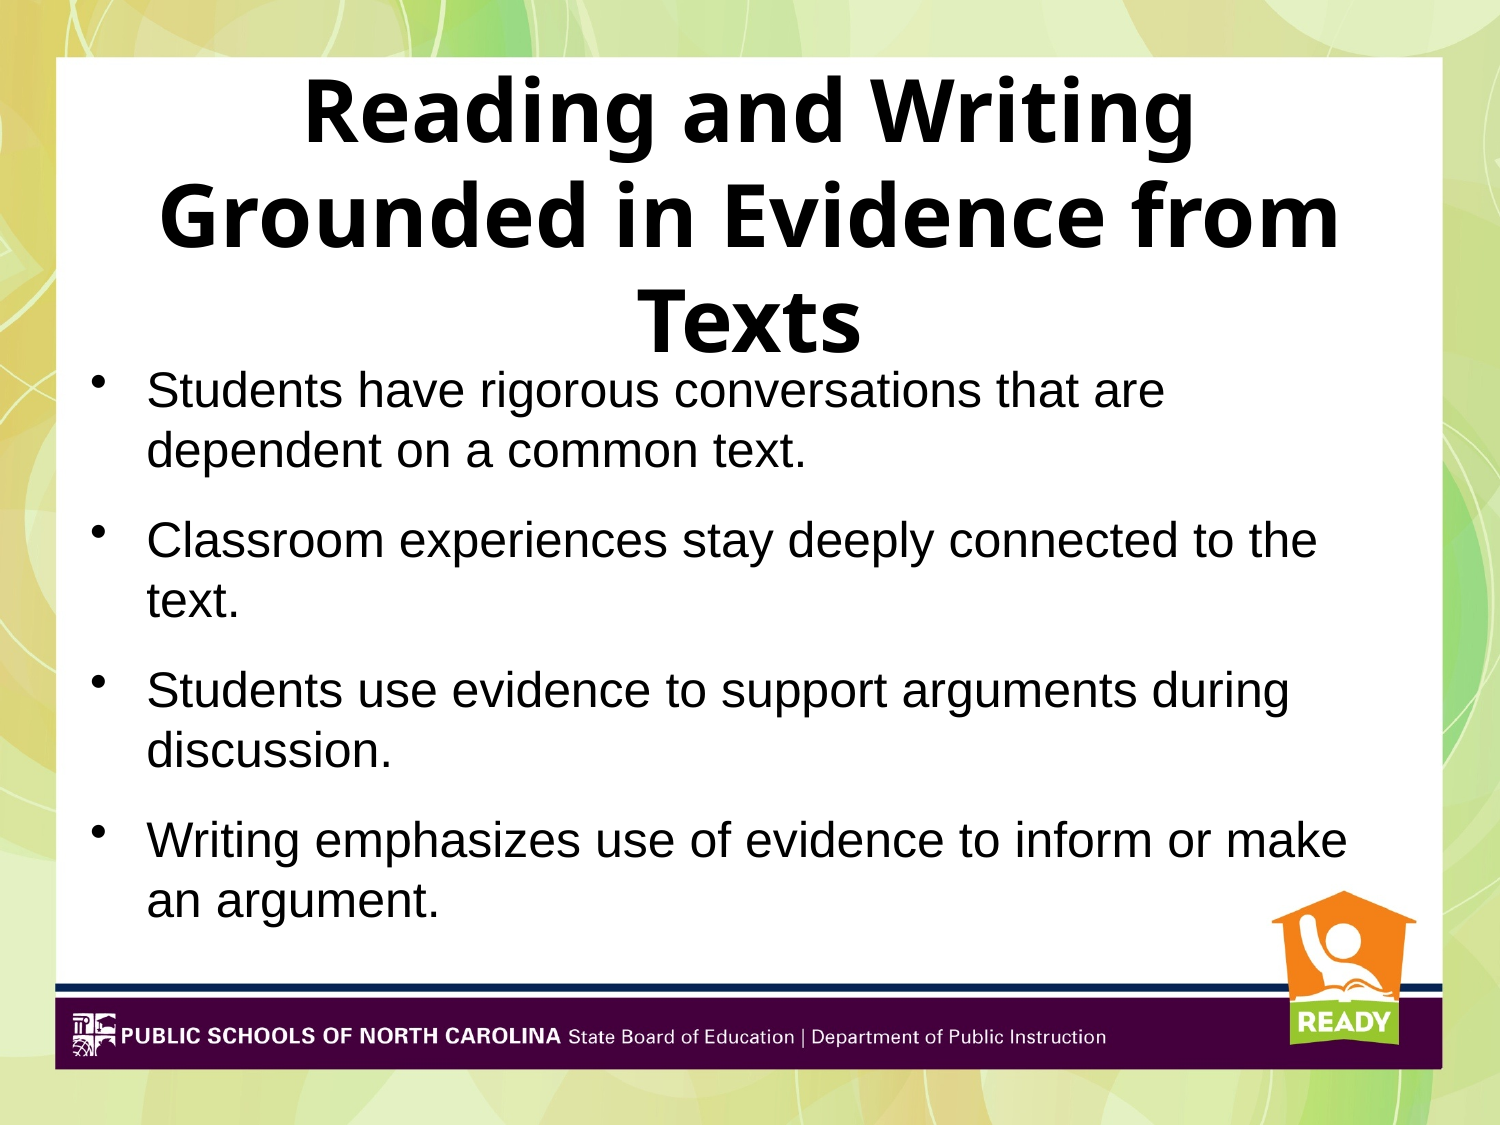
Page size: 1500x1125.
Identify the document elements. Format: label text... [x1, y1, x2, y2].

picture [0, 0, 1500, 1125]
title Reading and Writing Grounded in Evidence from Texts [87, 87, 1413, 338]
list Students have rigorous conversations that are dependent on a common text. Classroom experiences stay deeply connected to the text. Students use evidence to support arguments during discussion. Writing emphasizes use of evidence to inform or make an argument. [74, 349, 1401, 976]
